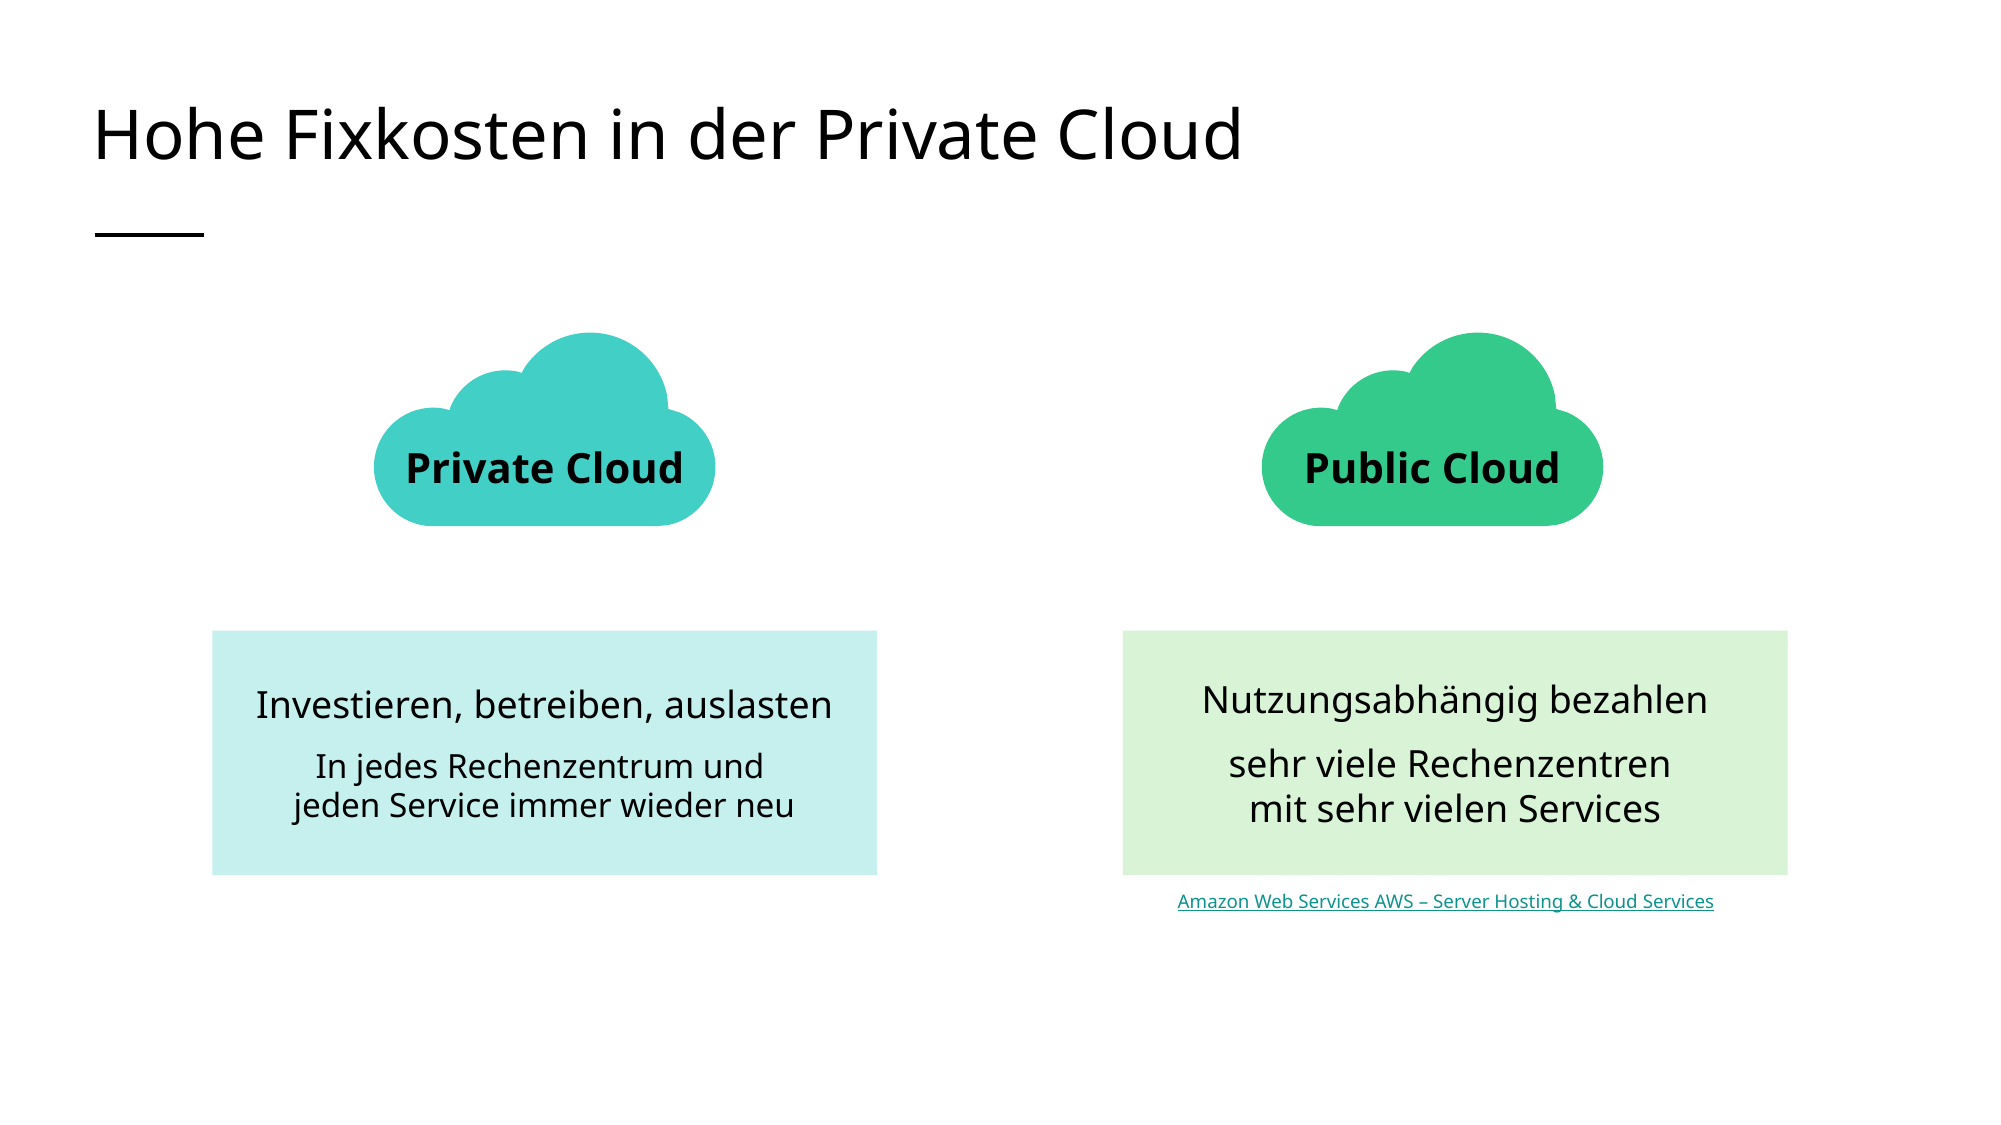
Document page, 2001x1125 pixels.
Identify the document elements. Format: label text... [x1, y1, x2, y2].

text_box Nutzungsabhängig bezahlen sehr viele Rechenzentren mit sehr vielen Services [1122, 630, 1788, 875]
text_box Private Cloud [372, 331, 717, 528]
title Hohe Fixkosten in der Private Cloud [77, 67, 1803, 197]
text_box Amazon Web Services AWS – Server Hosting & Cloud Services [999, 882, 1892, 923]
text_box Public Cloud [1260, 331, 1605, 528]
text_box Investieren, betreiben, auslasten In jedes Rechenzentrum und jeden Service immer wieder neu [212, 630, 878, 875]
